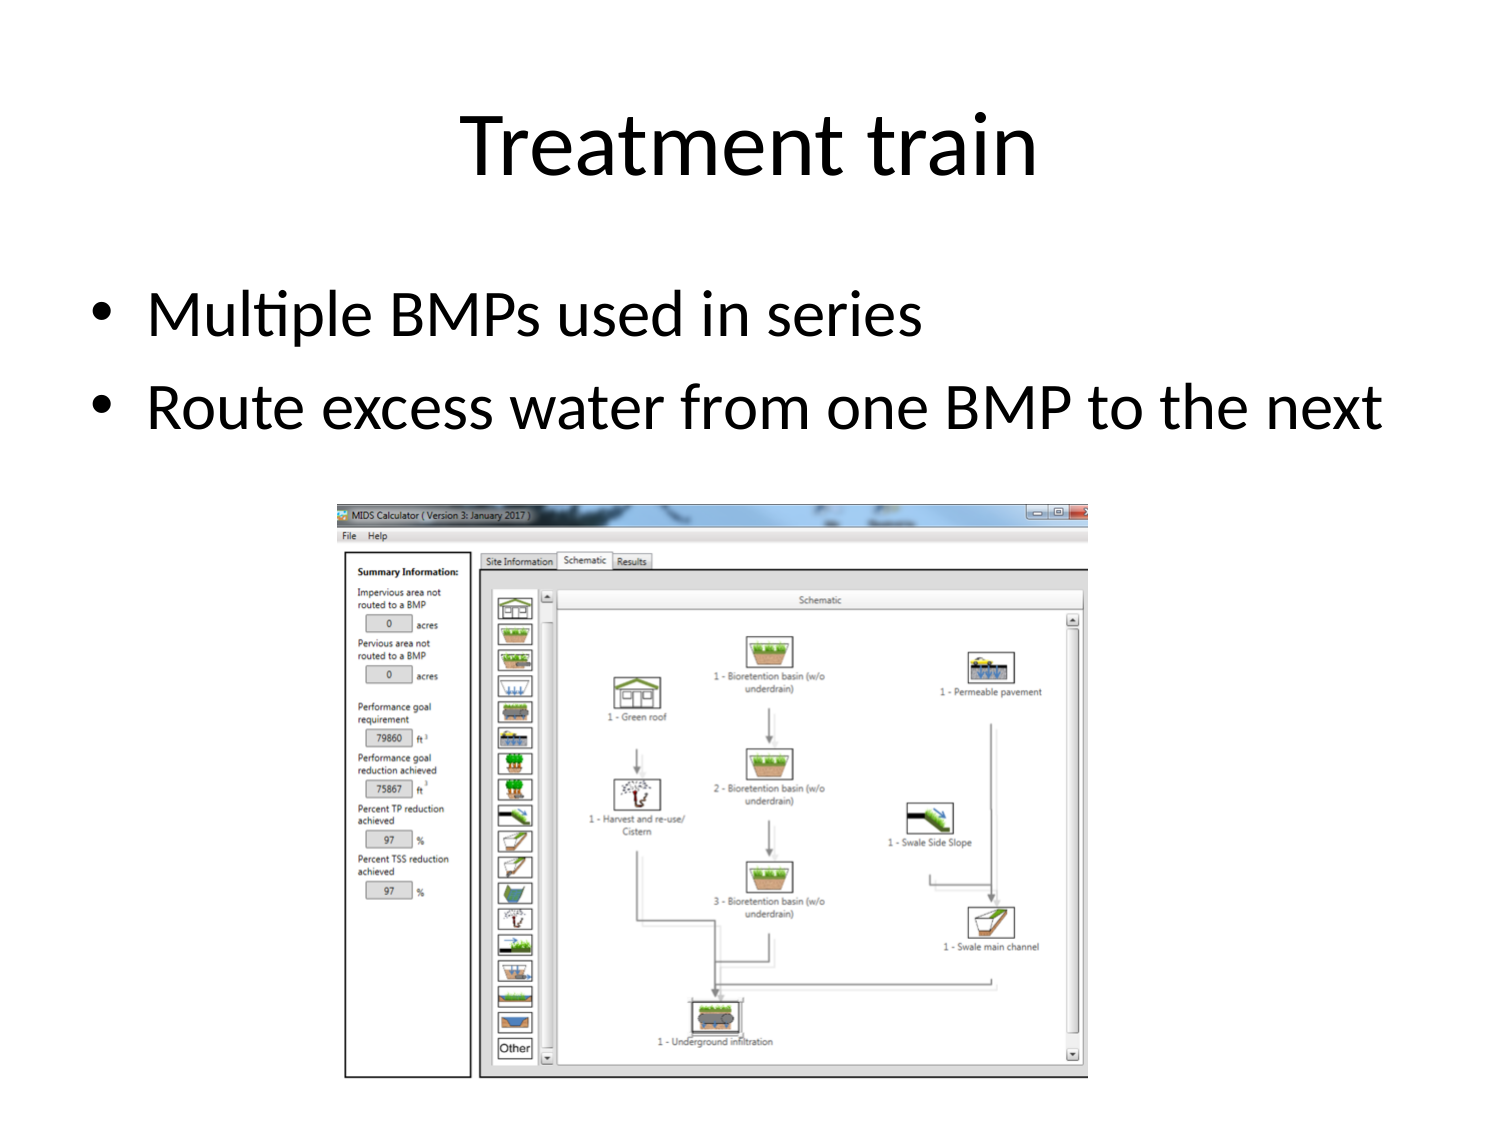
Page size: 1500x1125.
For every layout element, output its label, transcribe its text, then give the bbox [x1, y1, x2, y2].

list Multiple BMPs used in series Route excess water from one BMP to the next [75, 262, 1425, 475]
title Treatment train [75, 45, 1425, 233]
picture [337, 504, 1088, 1082]
